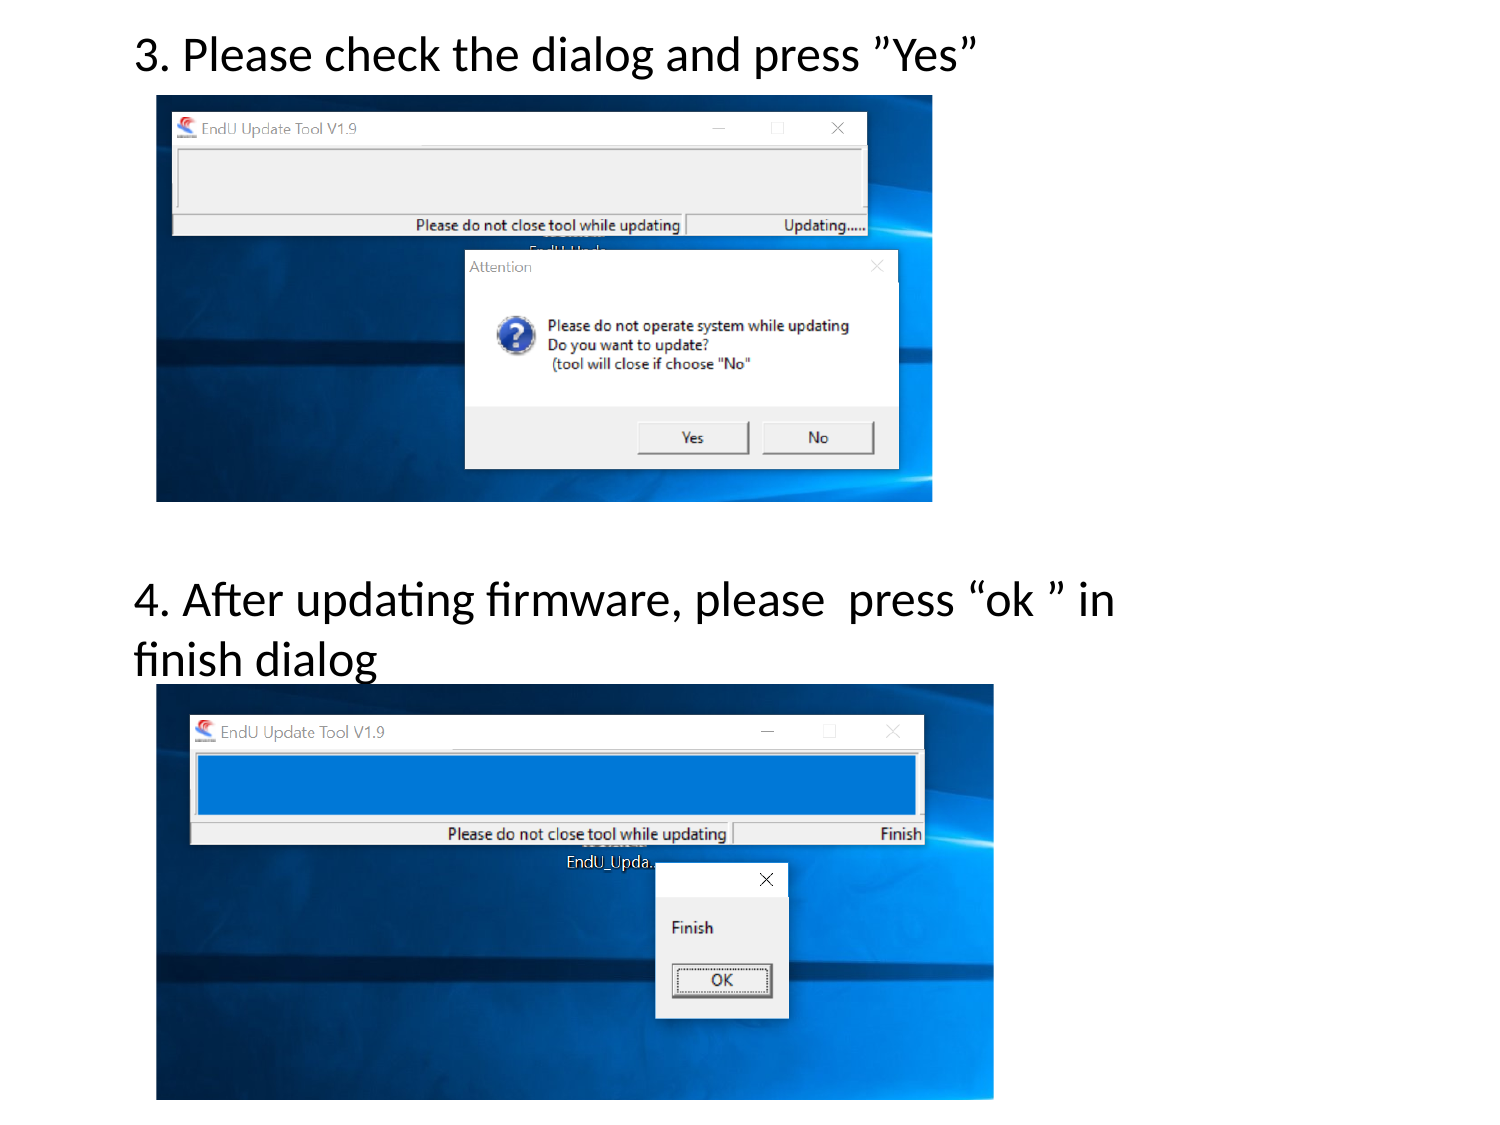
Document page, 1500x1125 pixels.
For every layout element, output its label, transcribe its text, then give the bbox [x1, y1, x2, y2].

picture [928, 837, 994, 848]
text_box 3. Please check the dialog and press ”Yes” [118, 14, 1244, 90]
picture [871, 228, 933, 238]
text_box 4. After updating firmware, please press “ok ” in finish dialog [118, 558, 1244, 694]
picture [155, 684, 994, 1100]
picture [155, 95, 933, 503]
